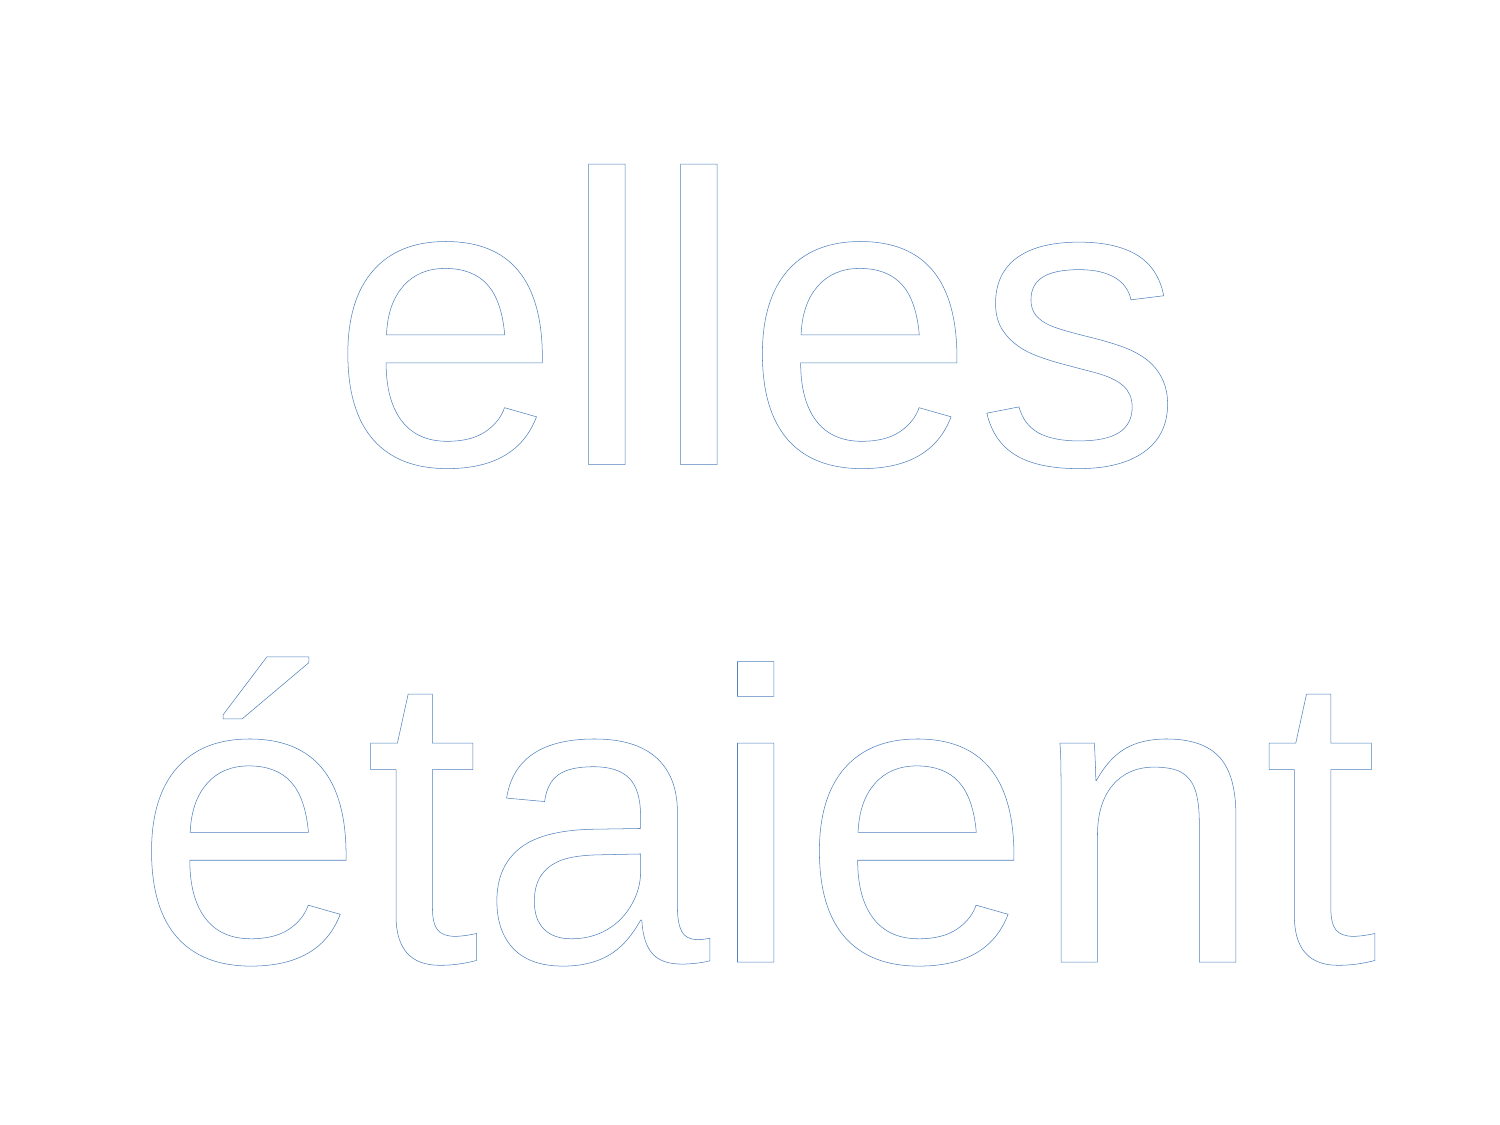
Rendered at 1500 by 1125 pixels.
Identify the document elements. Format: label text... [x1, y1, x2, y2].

text_box elles étaient [49, 42, 1463, 1053]
